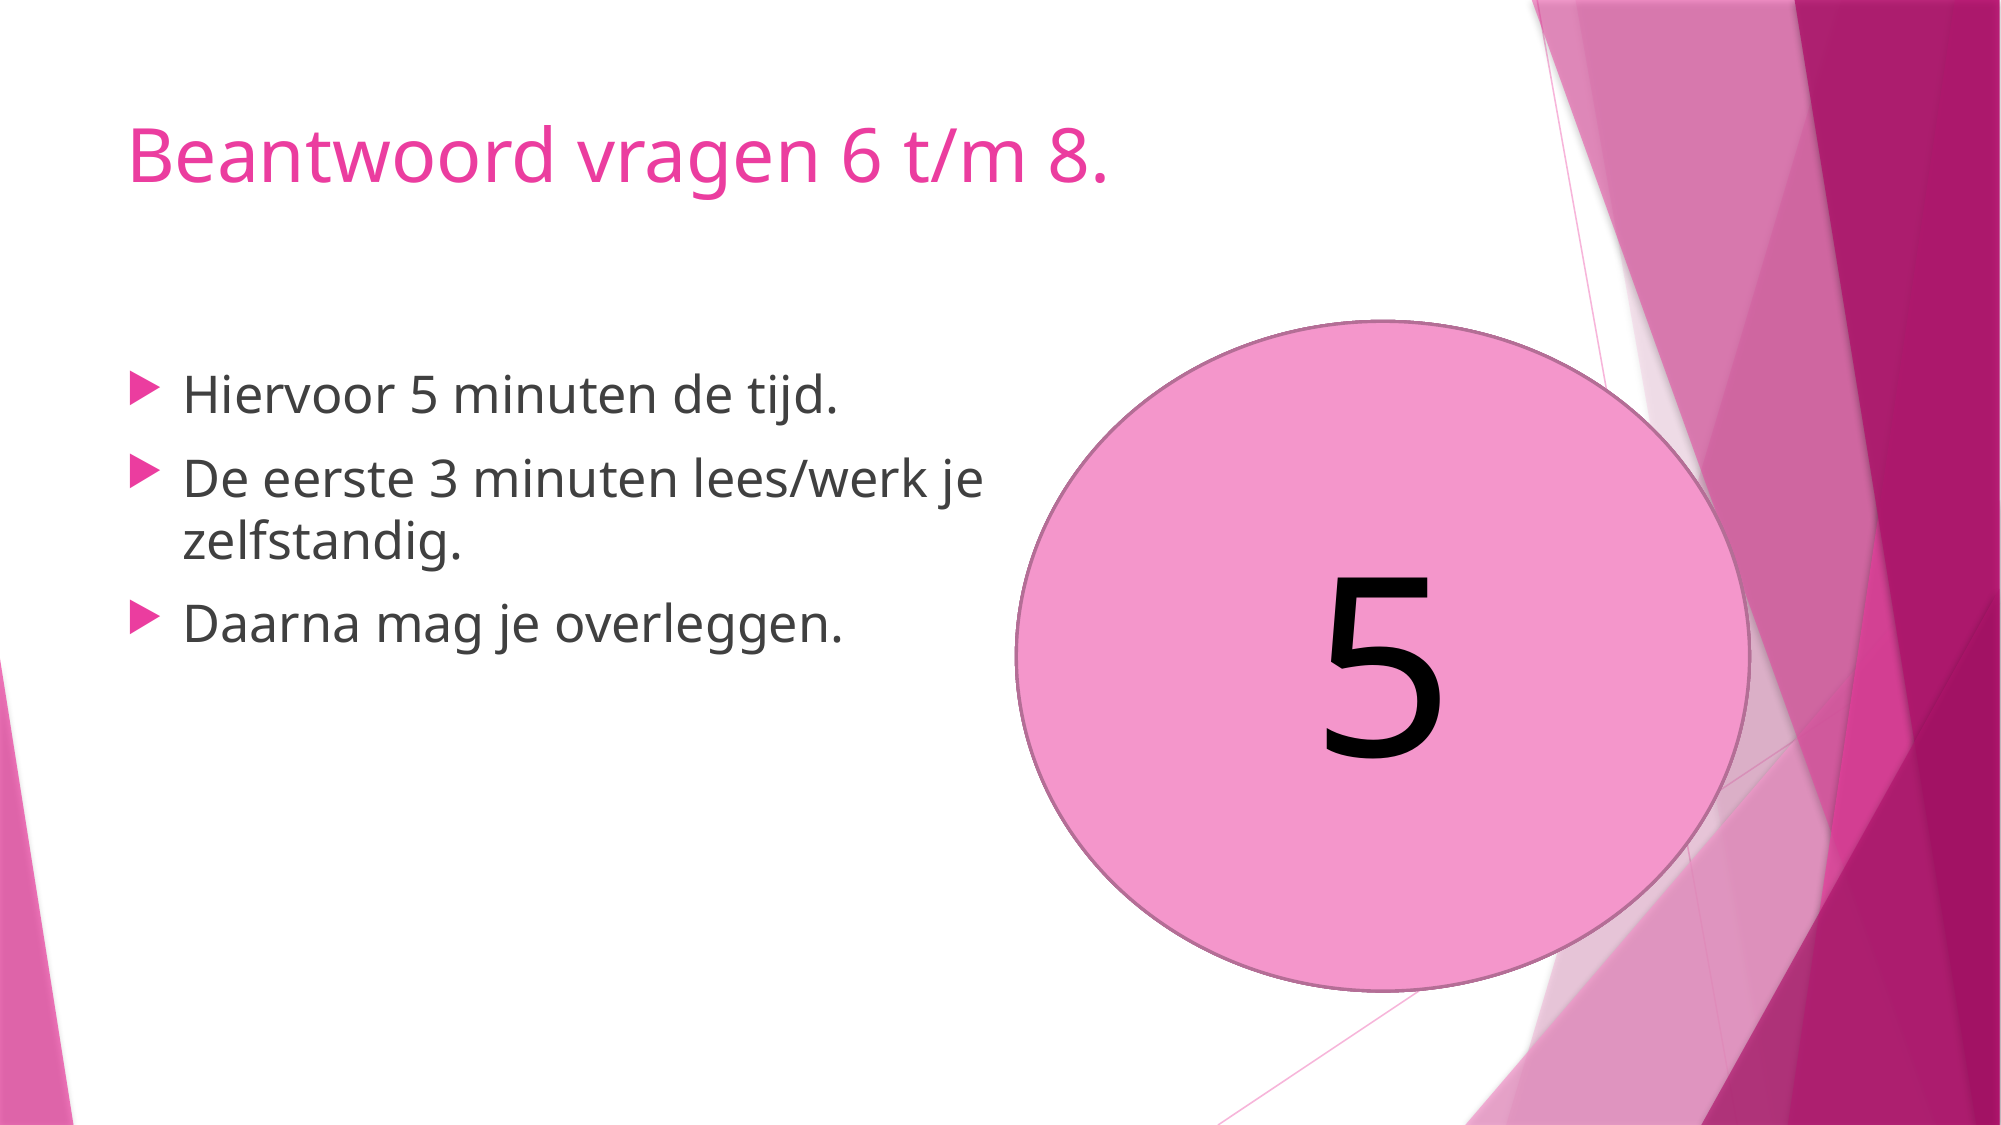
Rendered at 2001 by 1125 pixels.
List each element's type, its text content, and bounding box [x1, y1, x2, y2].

text_box 5 [1014, 319, 1752, 993]
list Hiervoor 5 minuten de tijd. De eerste 3 minuten lees/werk je zelfstandig. Daarna mag je overleggen. [111, 354, 1046, 992]
title Beantwoord vragen 6 t/m 8. [111, 99, 1522, 317]
